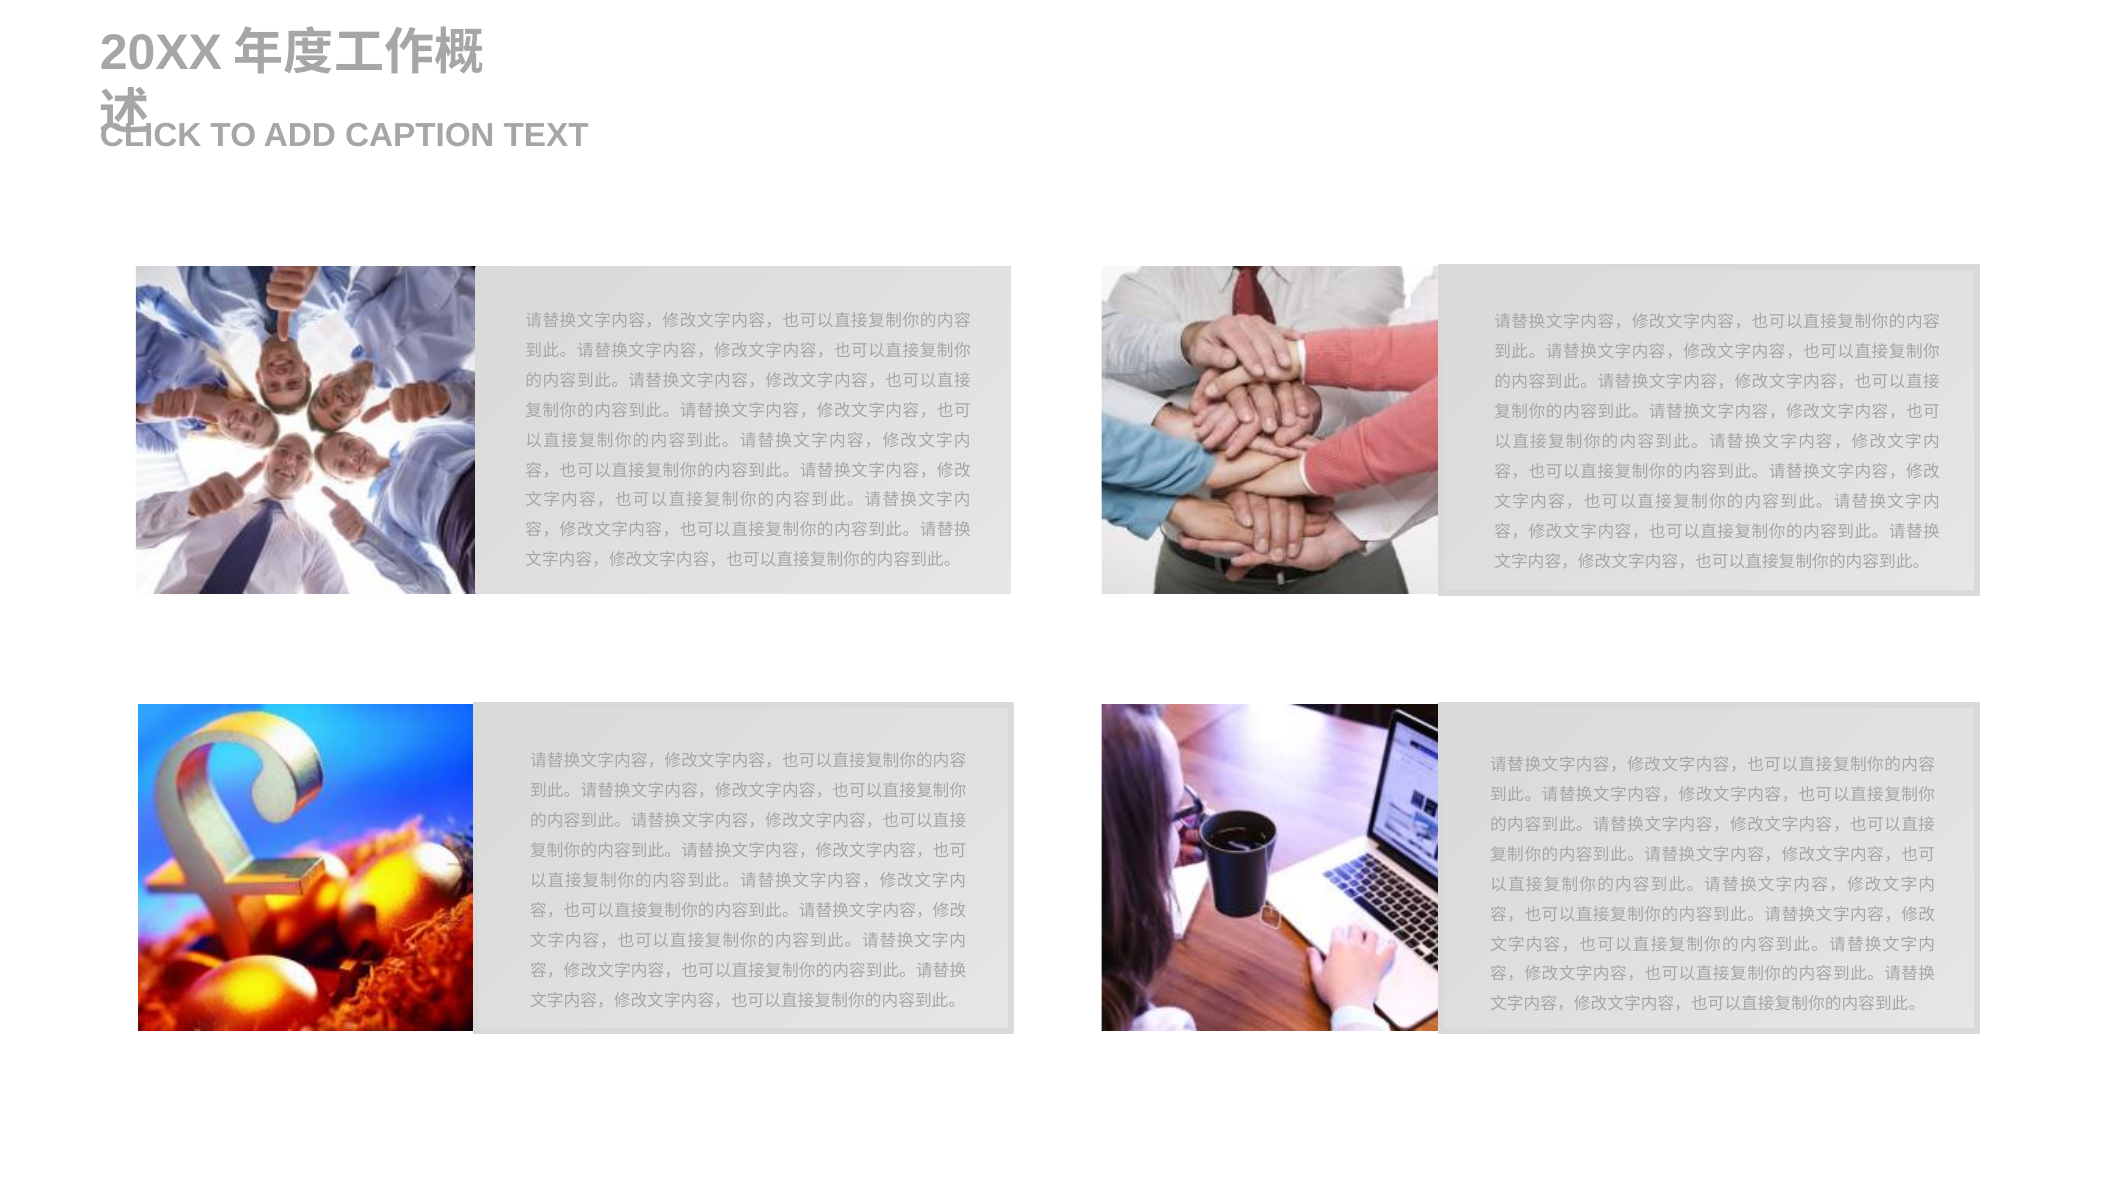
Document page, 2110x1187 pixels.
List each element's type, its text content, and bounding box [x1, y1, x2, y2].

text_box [475, 266, 1011, 594]
text_box [135, 266, 475, 594]
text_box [475, 704, 1011, 1031]
text_box [1101, 266, 1438, 594]
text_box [1441, 266, 1977, 594]
text_box [1101, 704, 1438, 1032]
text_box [1441, 704, 1977, 1031]
text_box [137, 704, 473, 1032]
text_box CLICK TO ADD CAPTION TEXT [99, 113, 629, 154]
text_box 20XX年度工作概述 [99, 19, 534, 113]
